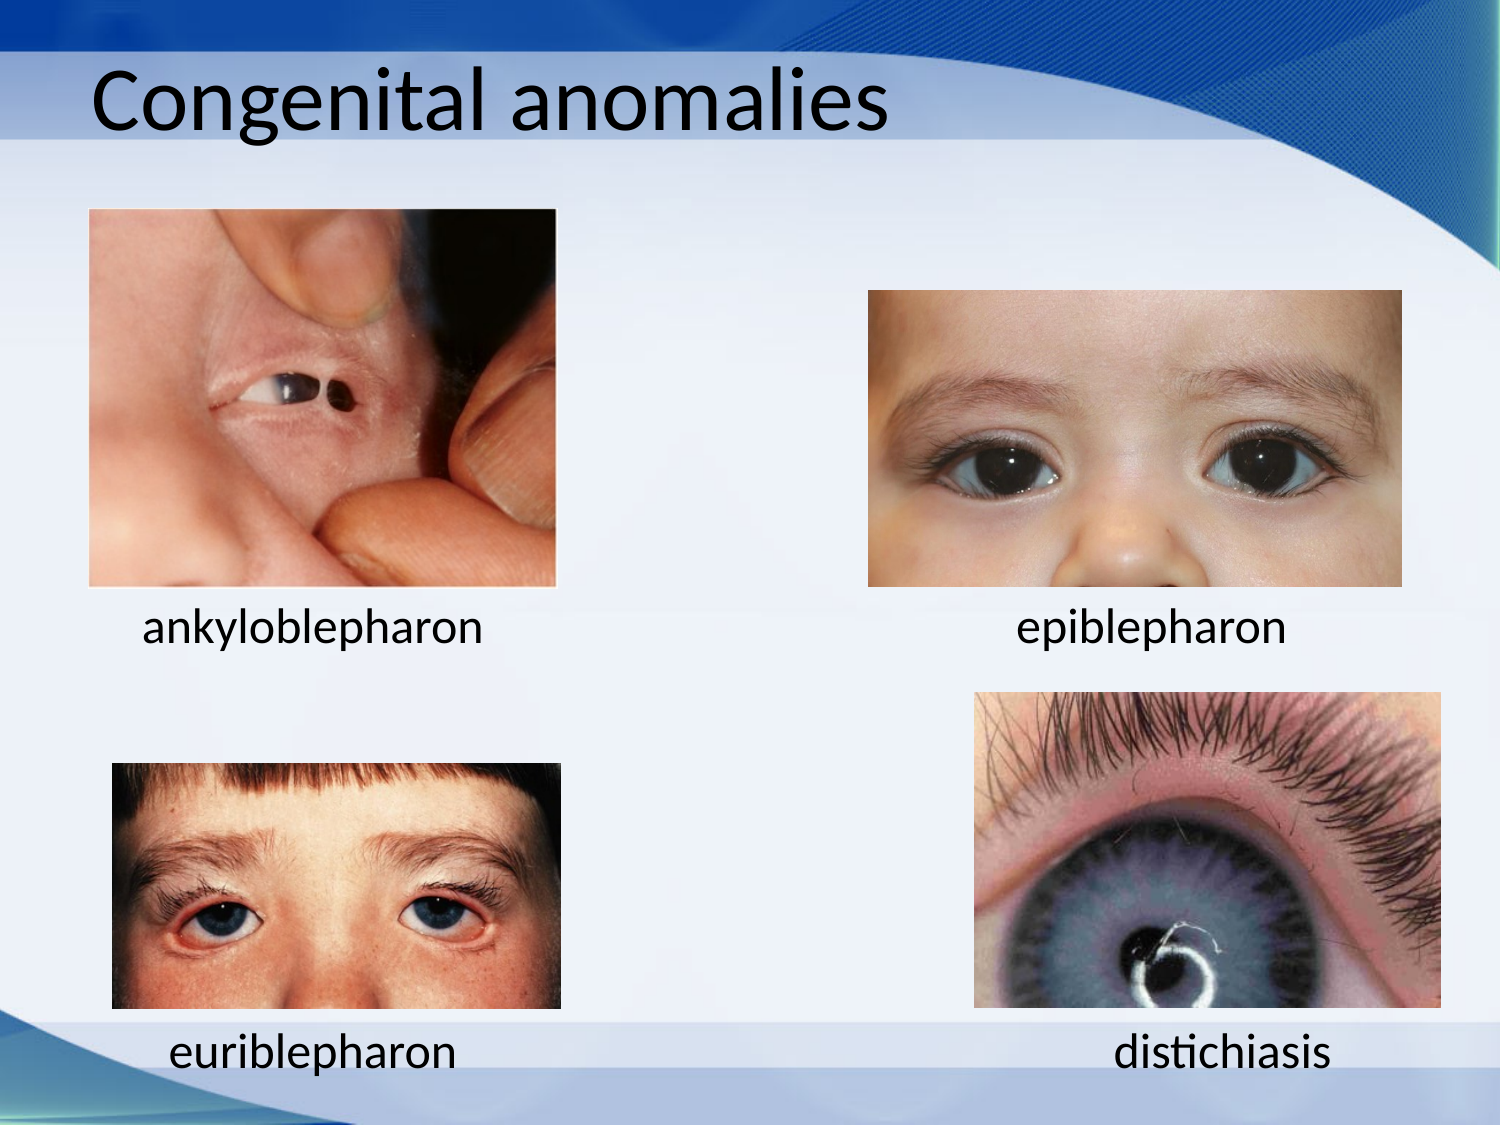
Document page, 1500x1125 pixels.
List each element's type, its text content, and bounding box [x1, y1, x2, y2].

title Congenital anomalies [76, 0, 1427, 188]
text_box ankyloblepharon [88, 597, 538, 661]
text_box euriblepharon [88, 1011, 538, 1087]
text_box epiblepharon [927, 596, 1376, 661]
picture [0, 0, 1500, 1125]
text_box distichiasis [998, 1011, 1447, 1087]
